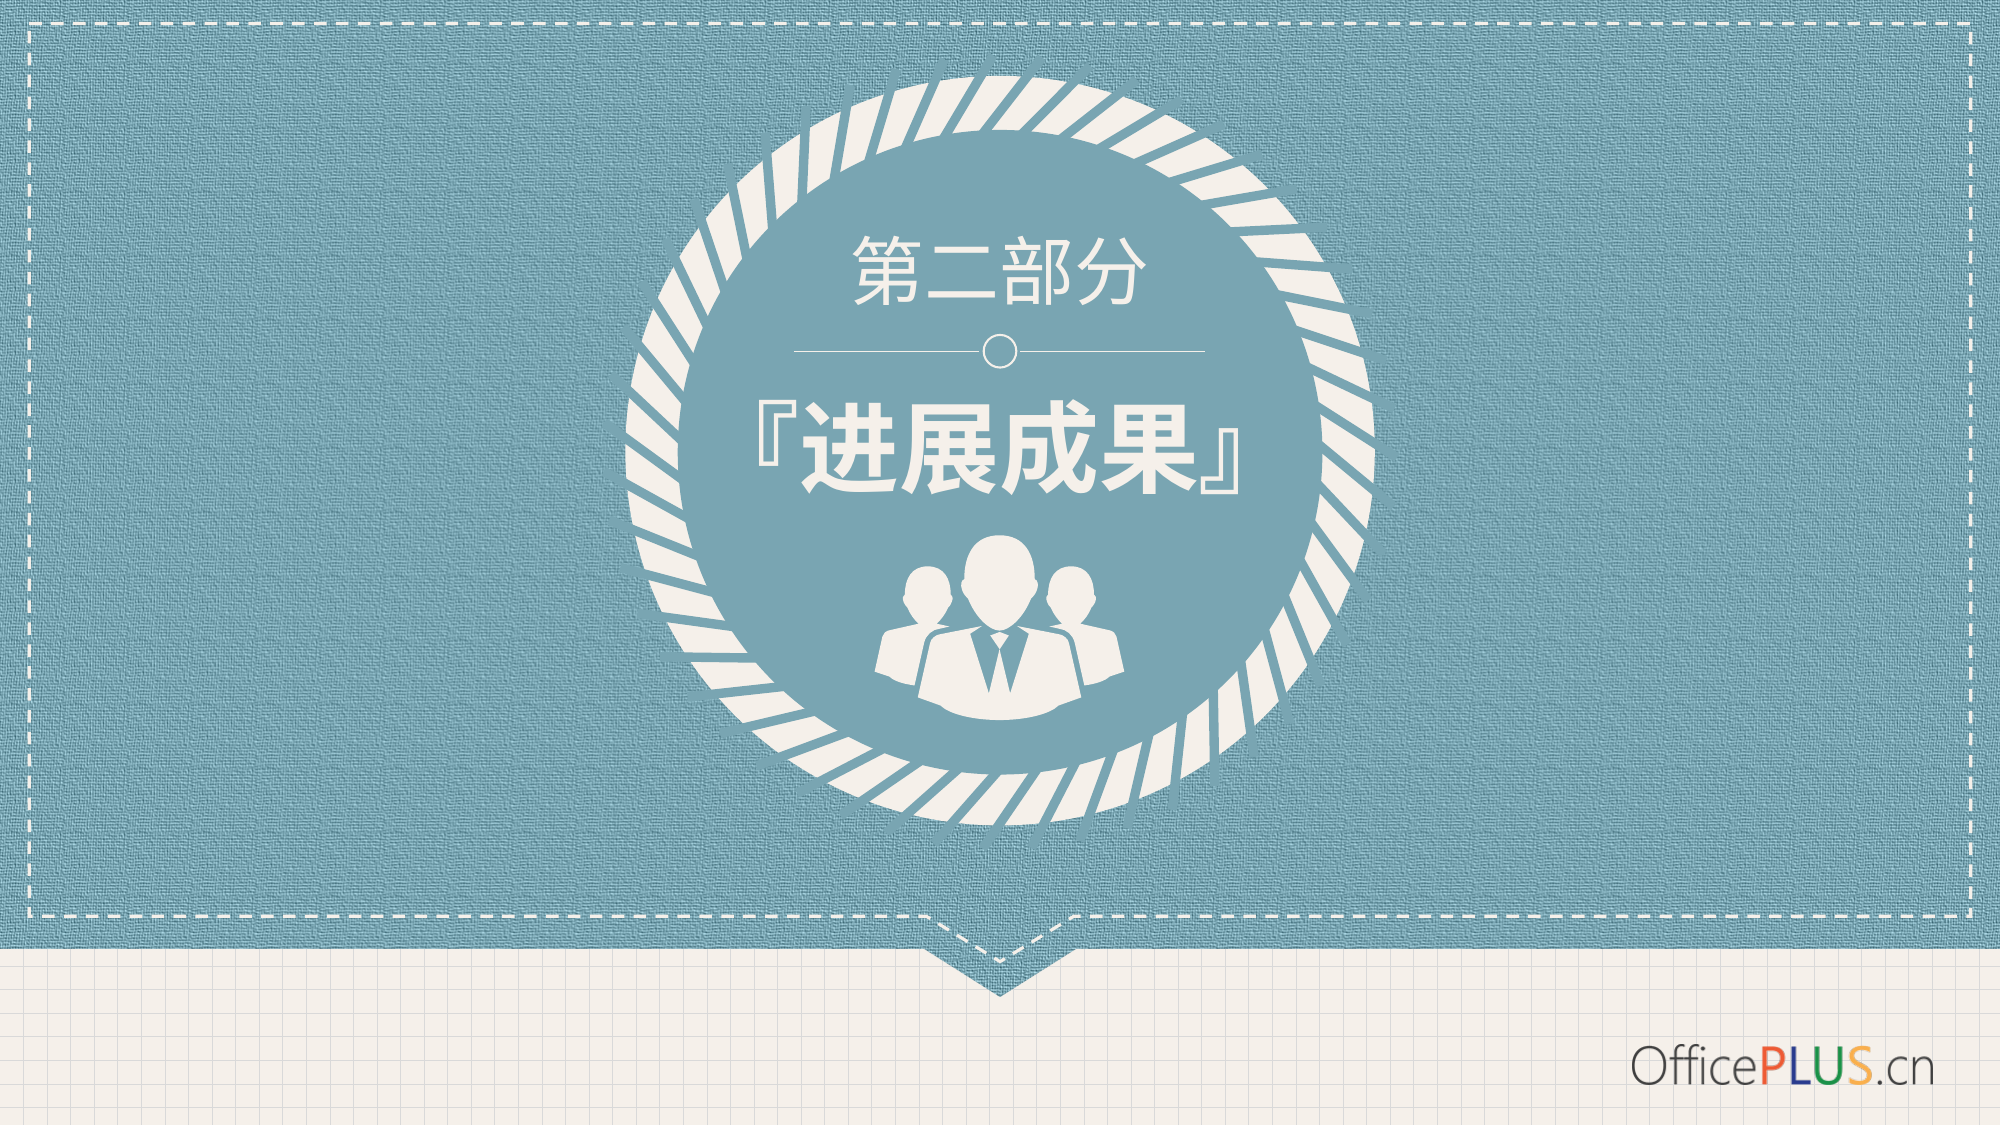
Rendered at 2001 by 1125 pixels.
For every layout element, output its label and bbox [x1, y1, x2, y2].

text_box [604, 56, 1396, 848]
picture [1632, 1044, 1933, 1085]
picture [0, 0, 2000, 998]
